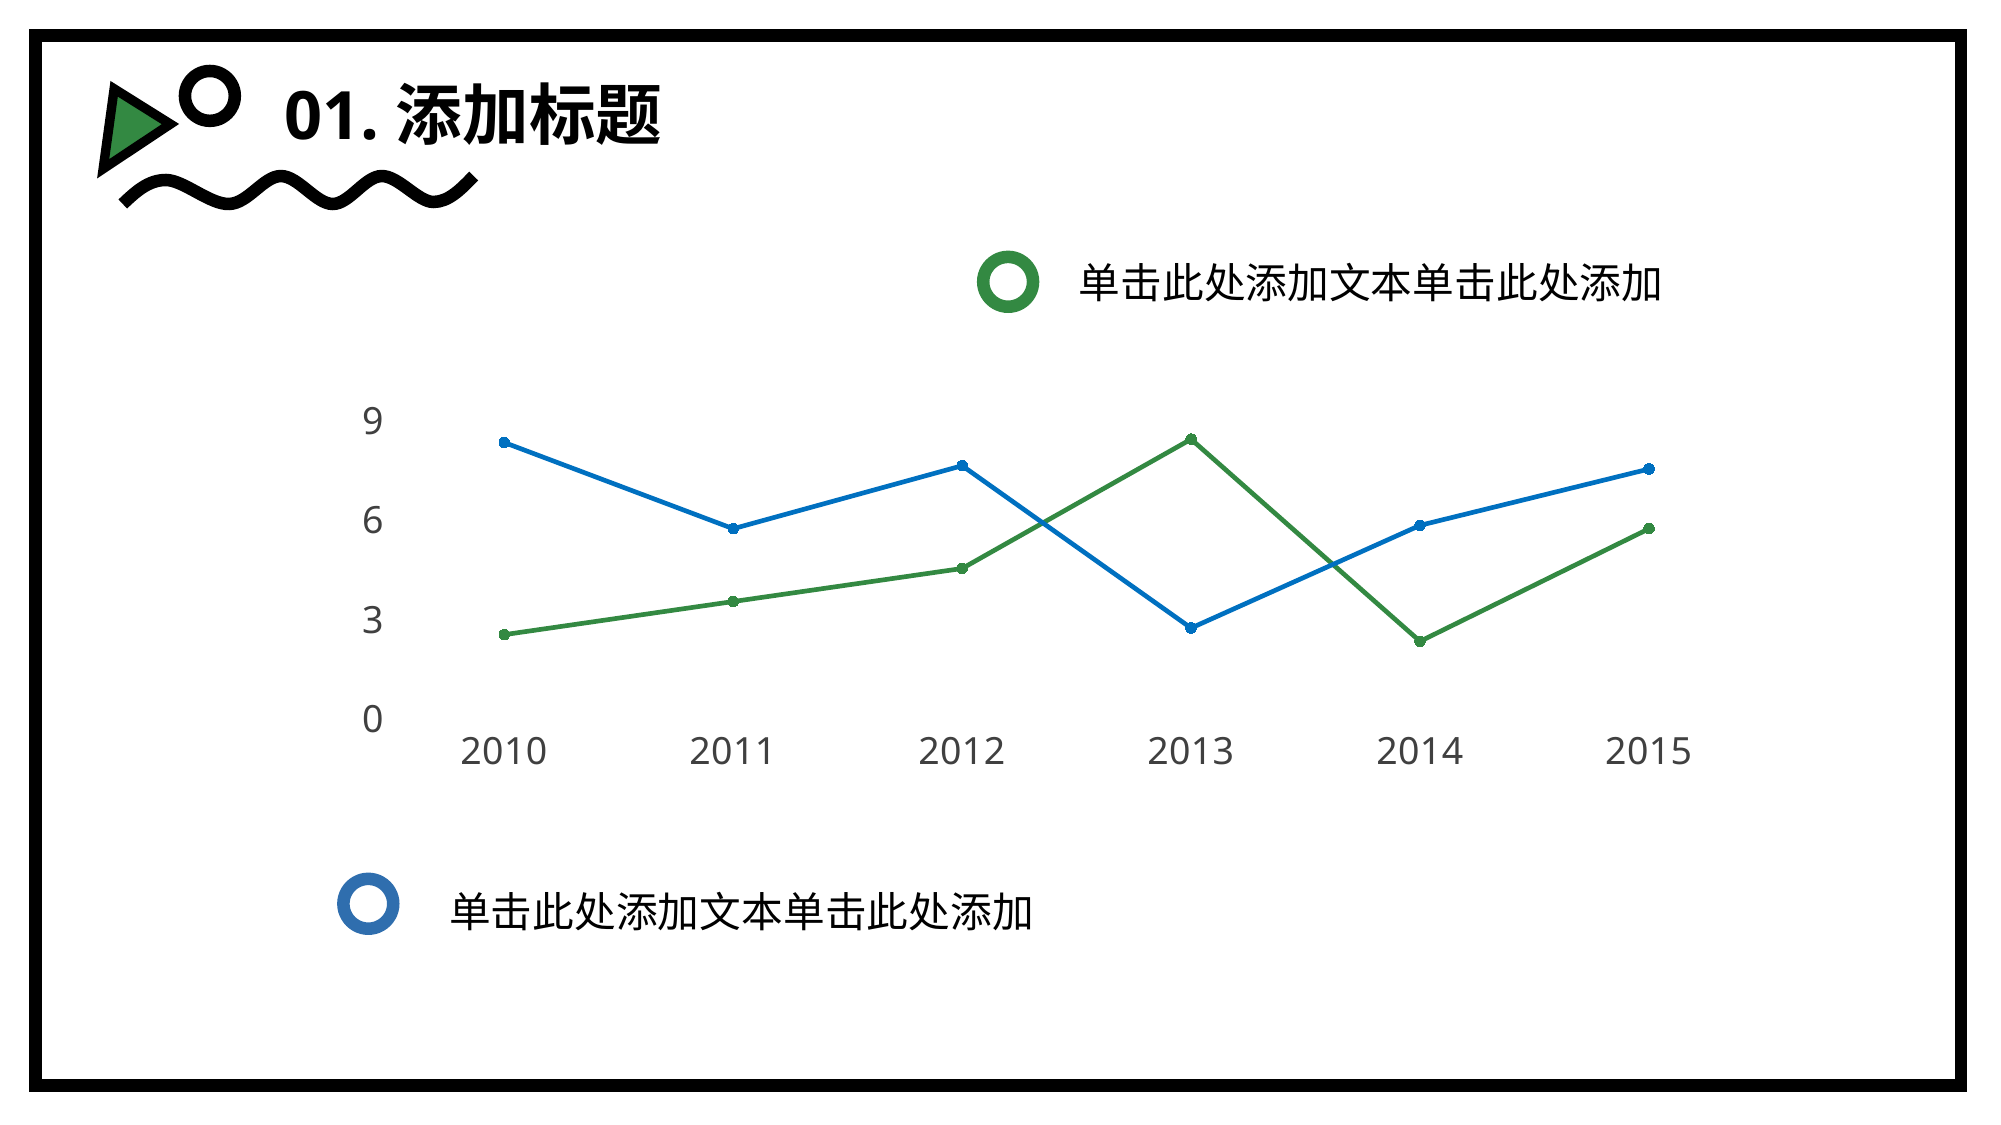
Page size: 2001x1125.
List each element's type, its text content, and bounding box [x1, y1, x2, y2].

text_box 01.添加标题 [269, 65, 678, 241]
text_box 单击此处添加文本单击此处添加 [1063, 249, 1698, 314]
text_box [982, 255, 1035, 308]
text_box [122, 178, 269, 206]
text_box [35, 35, 1962, 1087]
text_box [342, 877, 395, 930]
text_box 单击此处添加文本单击此处添加 [434, 878, 1069, 944]
text_box [101, 87, 173, 171]
text_box [183, 69, 236, 122]
chart [327, 385, 2000, 784]
